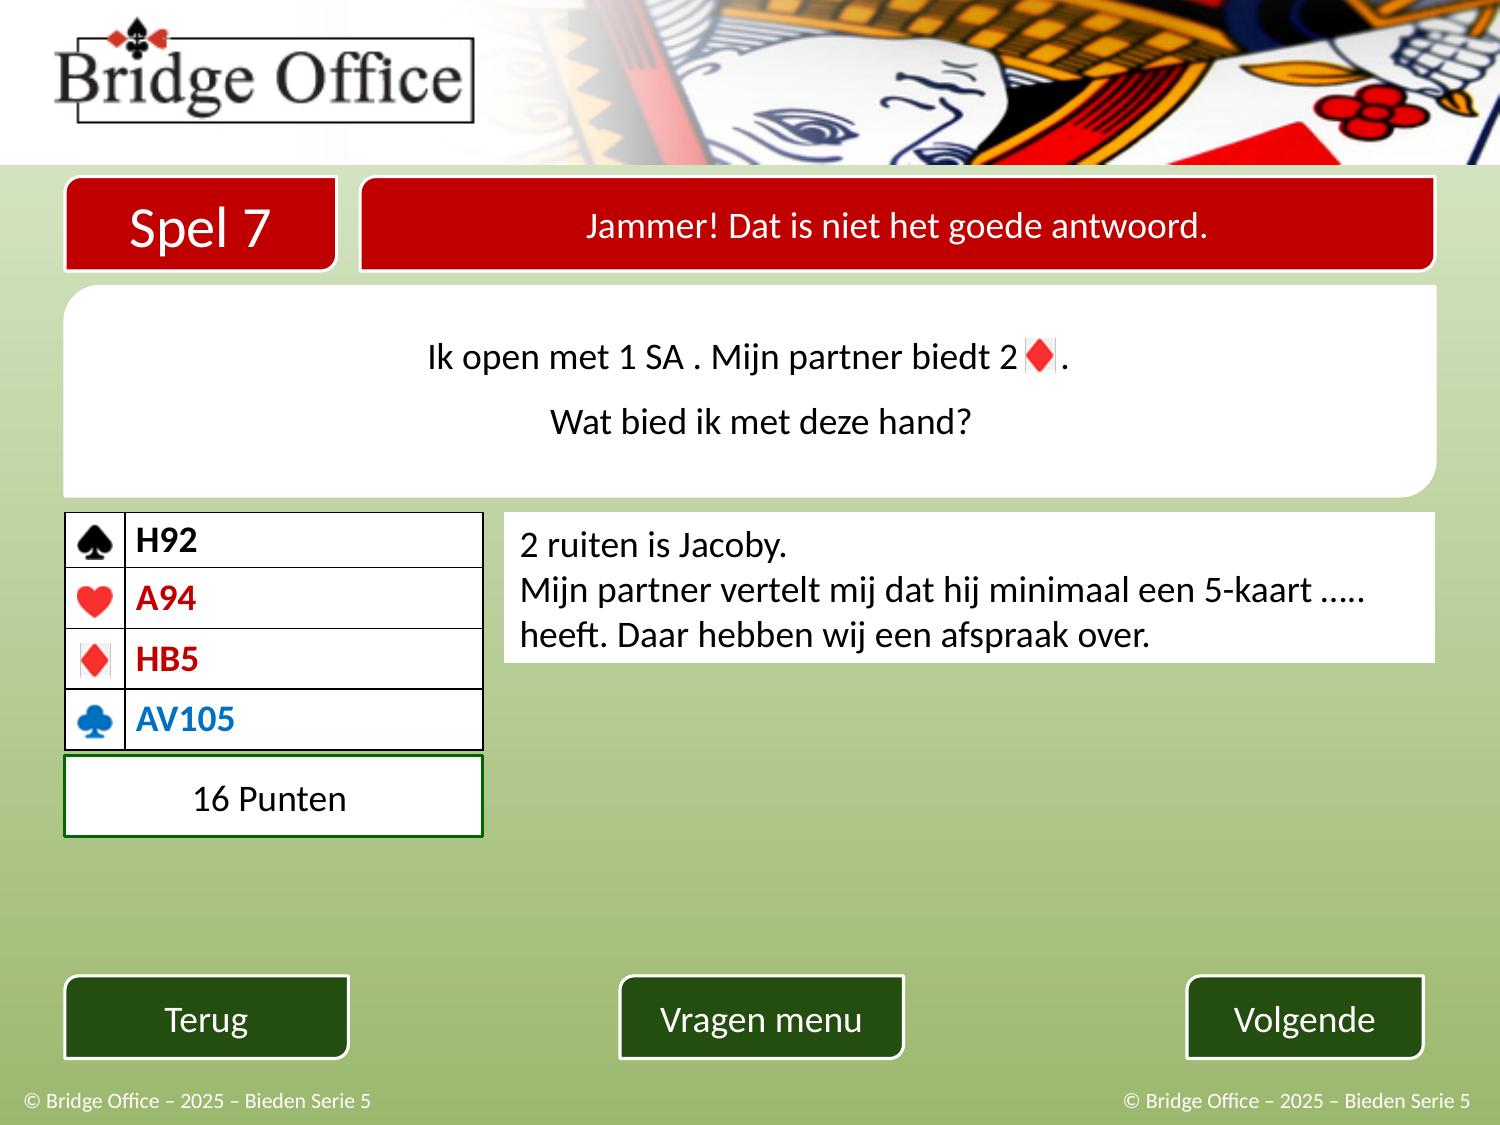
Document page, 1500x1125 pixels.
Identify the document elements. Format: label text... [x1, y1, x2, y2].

text_box Volgende [1185, 974, 1425, 1061]
text_box 16 Punten [63, 754, 484, 838]
table_cell AV105 [126, 690, 482, 749]
text_box Wat bied ik met deze hand? [528, 389, 995, 450]
table_cell [66, 629, 124, 688]
text_box Spel 7 [63, 179, 339, 273]
text_box Vragen menu [618, 974, 906, 1061]
text_box Jammer! Dat is niet het goede antwoord. [358, 179, 1437, 273]
picture [77, 524, 114, 561]
text_box © Bridge Office – 2025 – Bieden Serie 5 [8, 1079, 393, 1121]
text_box [63, 284, 1437, 498]
picture [0, 0, 1500, 166]
table_cell [66, 690, 124, 749]
text_box 2 ruiten is Jacoby. Mijn partner vertelt mij dat hij minimaal een 5-kaart ….. heeft. Daar hebben wij een afspraak over. [504, 512, 1435, 663]
table_header [66, 513, 124, 567]
table_cell A94 [126, 568, 482, 628]
table_cell [66, 568, 124, 628]
picture [77, 703, 114, 740]
text_box Terug [63, 974, 350, 1061]
picture [1022, 338, 1059, 374]
table_header H92 [126, 513, 482, 567]
text_box © Bridge Office – 2025 – Bieden Serie 5 [1107, 1079, 1500, 1121]
picture [77, 643, 114, 679]
picture [77, 585, 114, 618]
text_box Ik open met 1 SA . Mijn partner biedt 2 . [394, 324, 1104, 385]
table_cell HB5 [126, 629, 482, 688]
